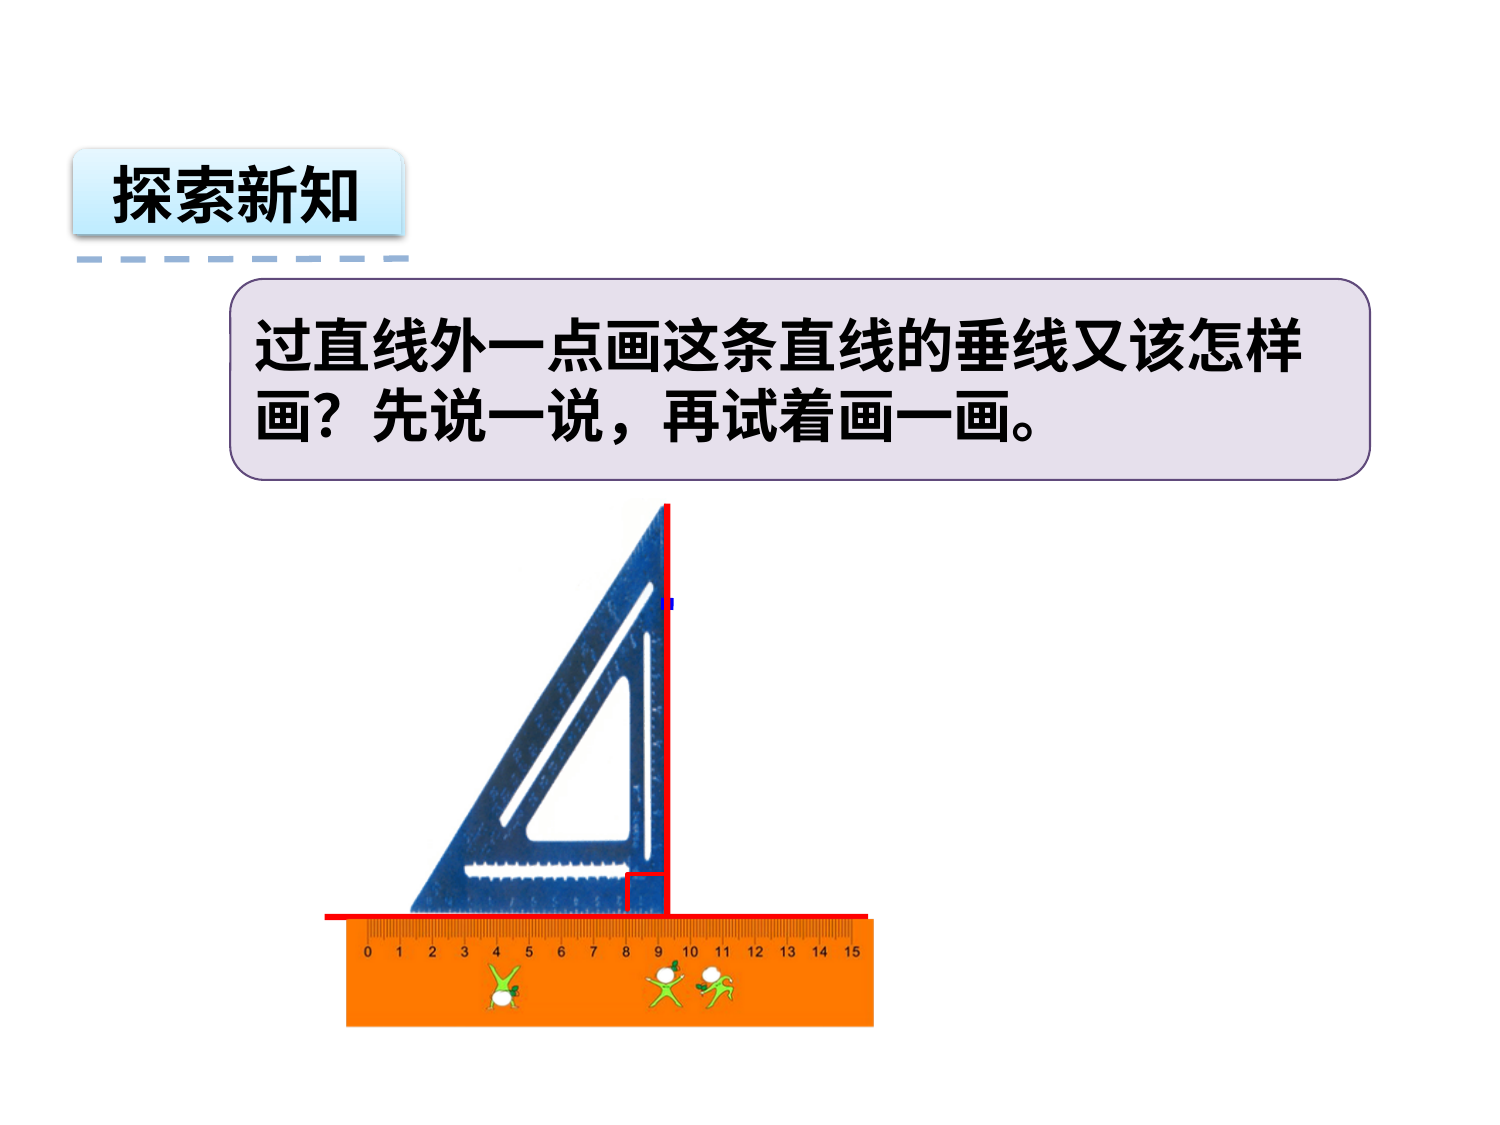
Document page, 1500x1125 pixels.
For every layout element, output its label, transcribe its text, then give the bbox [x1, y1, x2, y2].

text_box 过直线外一点画这条直线的垂线又该怎样画？先说一说，再试着画一画。 [230, 278, 1371, 480]
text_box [76, 150, 417, 260]
picture [336, 498, 881, 1125]
